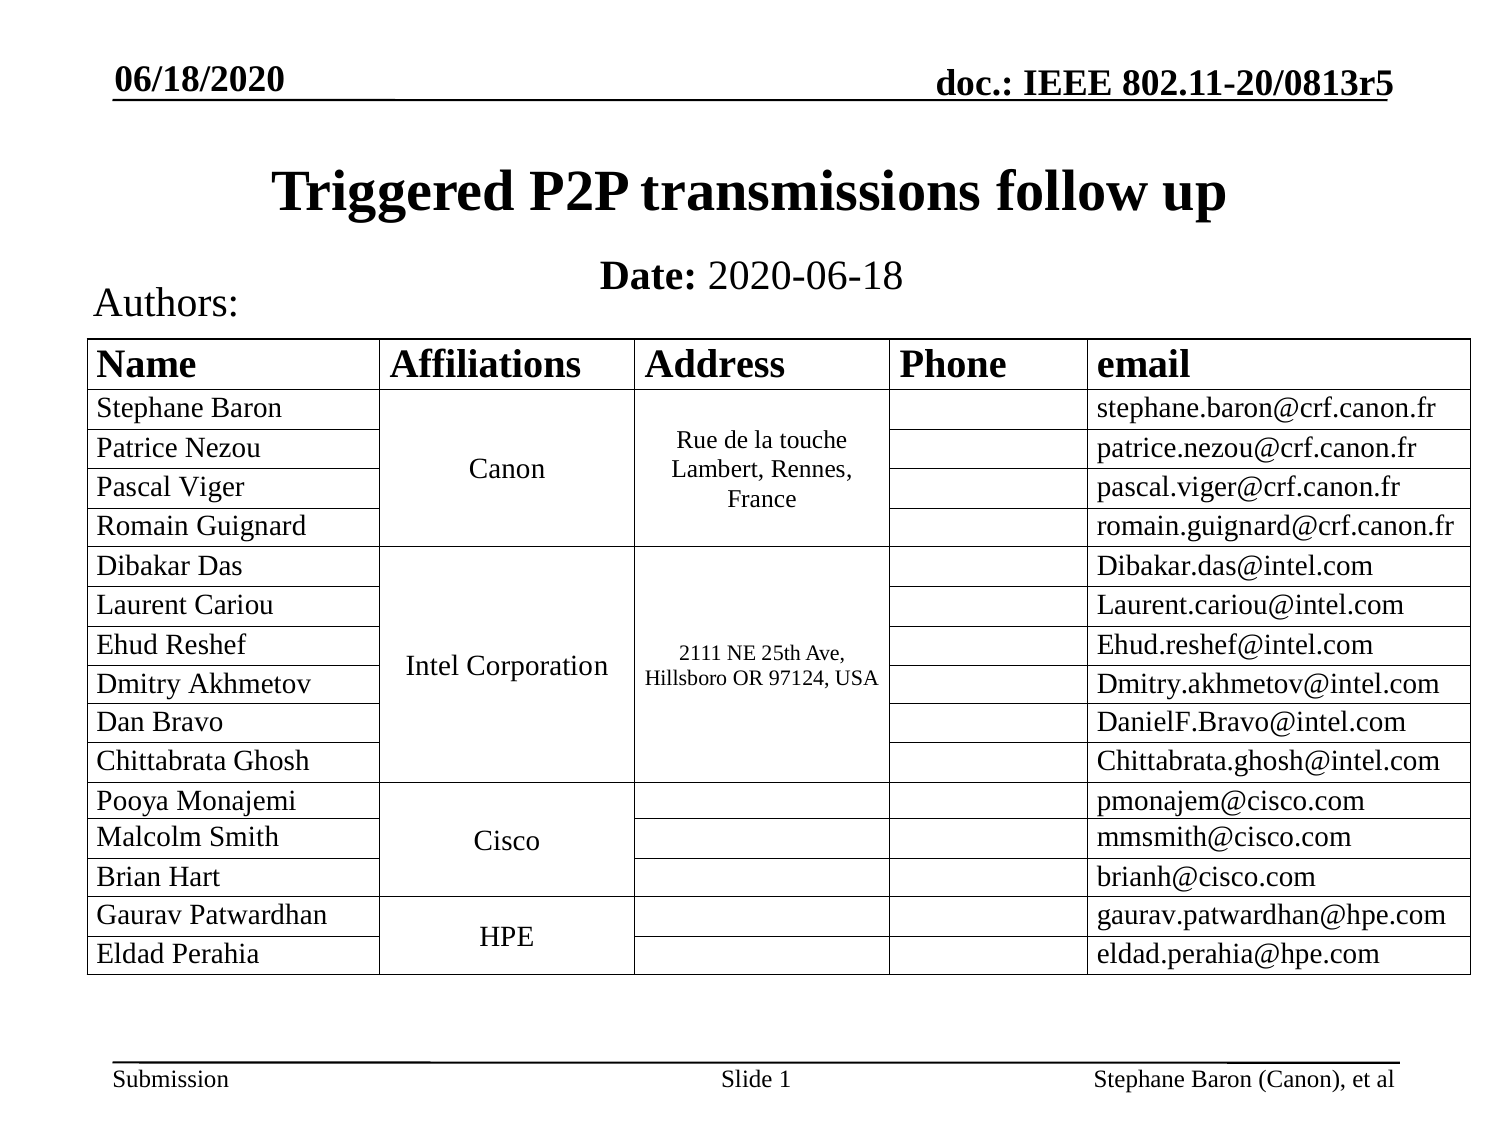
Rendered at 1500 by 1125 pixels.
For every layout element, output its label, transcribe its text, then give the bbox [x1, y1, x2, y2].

text_box Authors: [77, 267, 316, 331]
title Triggered P2P transmissions follow up [77, 137, 1423, 238]
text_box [53, 338, 1500, 1125]
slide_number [114, 54, 423, 100]
list Date: 2020-06-18 [114, 240, 1390, 306]
